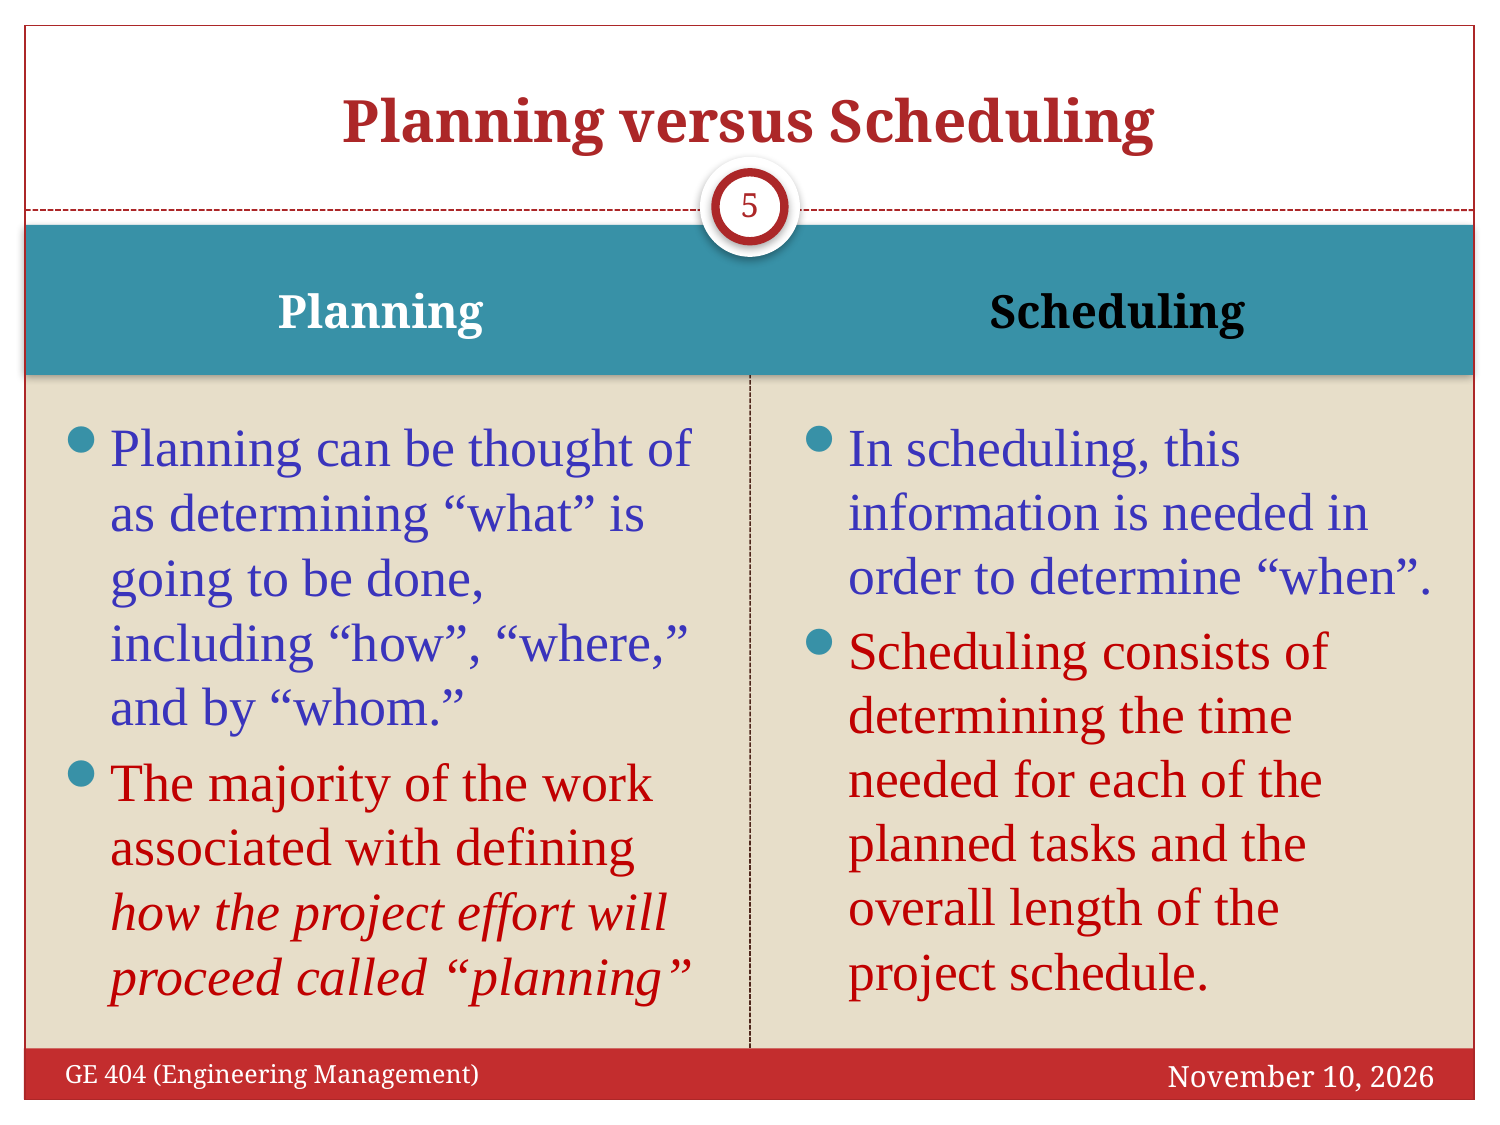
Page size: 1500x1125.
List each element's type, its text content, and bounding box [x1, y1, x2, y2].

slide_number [950, 1050, 1450, 1111]
list Scheduling [785, 249, 1450, 371]
list In scheduling, this information is needed in order to determine “when”. Scheduling consists of determining the time needed for each of the planned tasks and the overall length of the project schedule. [787, 405, 1450, 1033]
title Planning versus Scheduling [49, 37, 1450, 162]
slide_number 5 [712, 171, 788, 244]
list Planning can be thought of as determining “what” is going to be done, including “how”, “where,” and by “whom.” The majority of the work associated with defining how the project effort will proceed called “planning” [49, 405, 713, 1032]
footer GE 404 (Engineering Management) [50, 1051, 638, 1112]
list Planning [48, 249, 714, 371]
